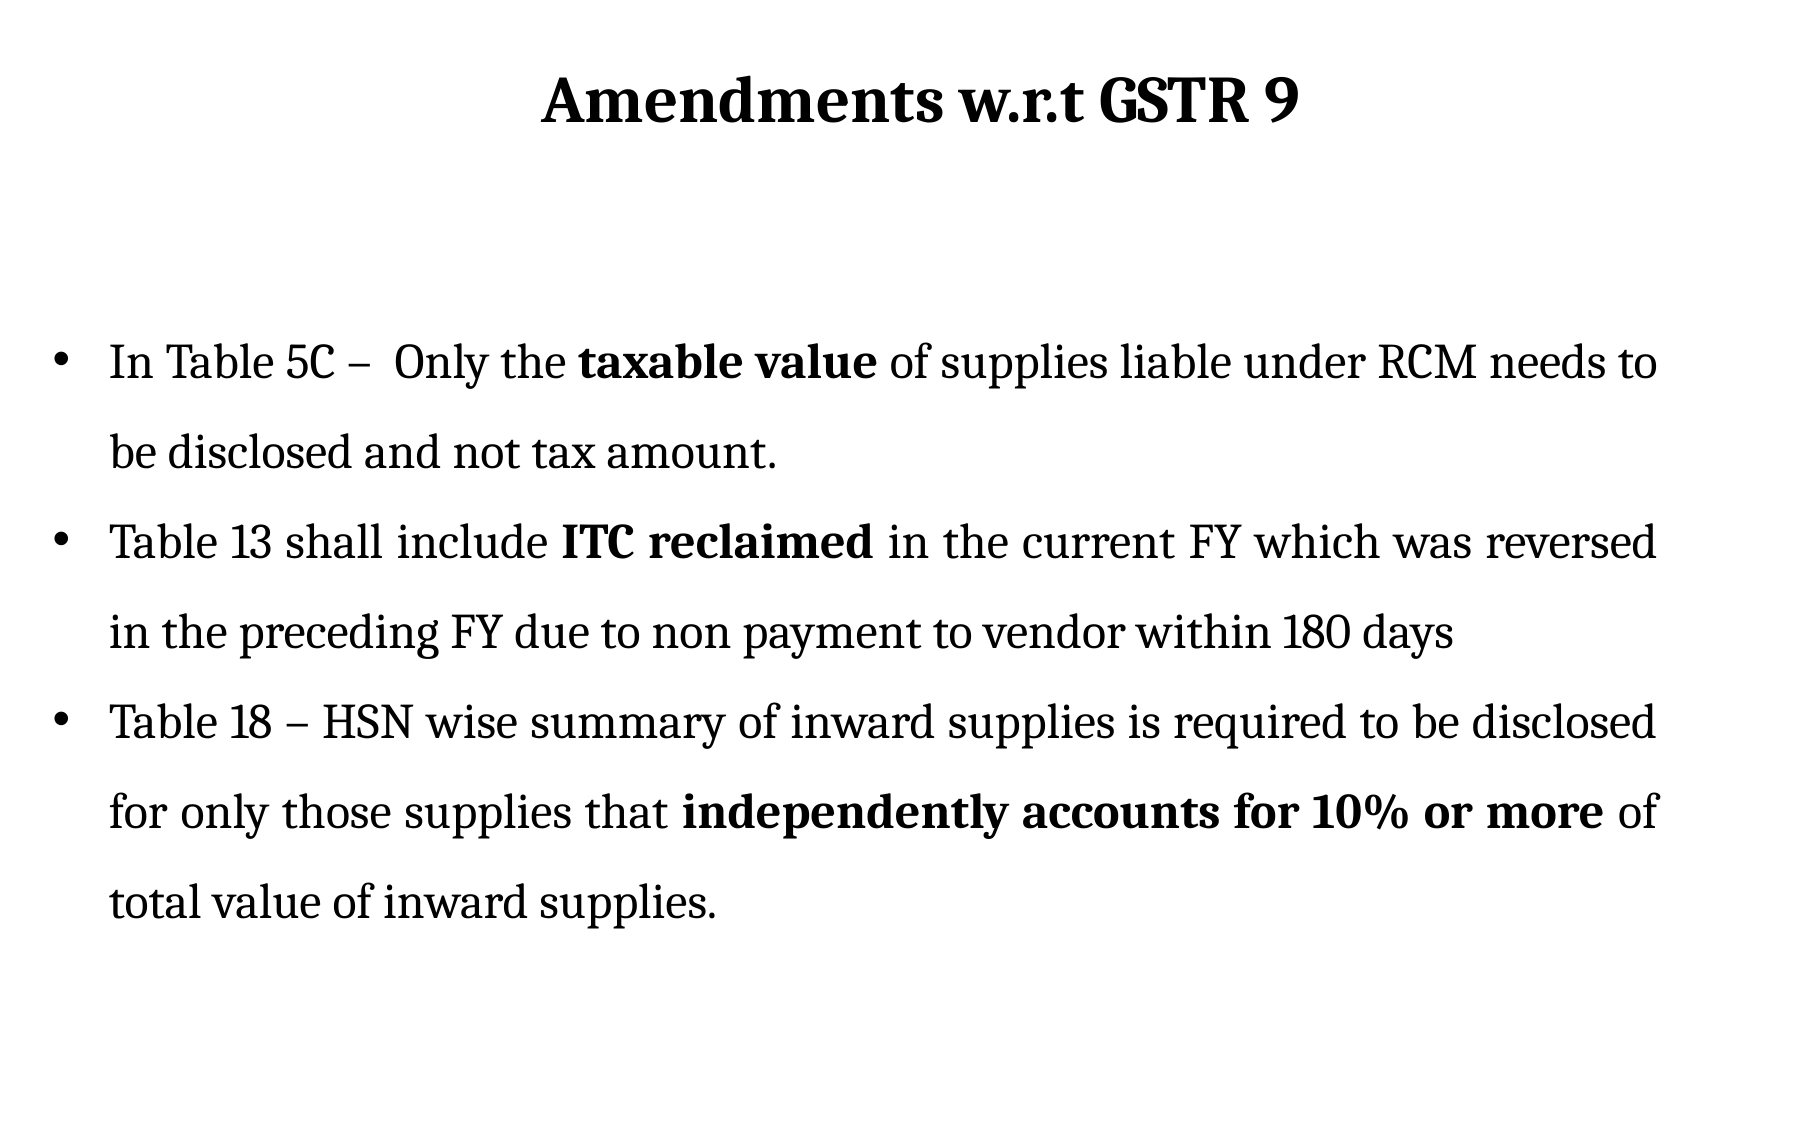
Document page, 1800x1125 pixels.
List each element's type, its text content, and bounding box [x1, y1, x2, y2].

text_box In Table 5C – Only the taxable value of supplies liable under RCM needs to be disclosed and not tax amount. Table 13 shall include ITC reclaimed in the current FY which was reversed in the preceding FY due to non payment to vendor within 180 days Table 18 – HSN wise summary of inward supplies is required to be disclosed for only those supplies that independently accounts for 10% or more of total value of inward supplies. [37, 290, 1673, 996]
text_box Amendments w.r.t GSTR 9 [296, 11, 1546, 181]
